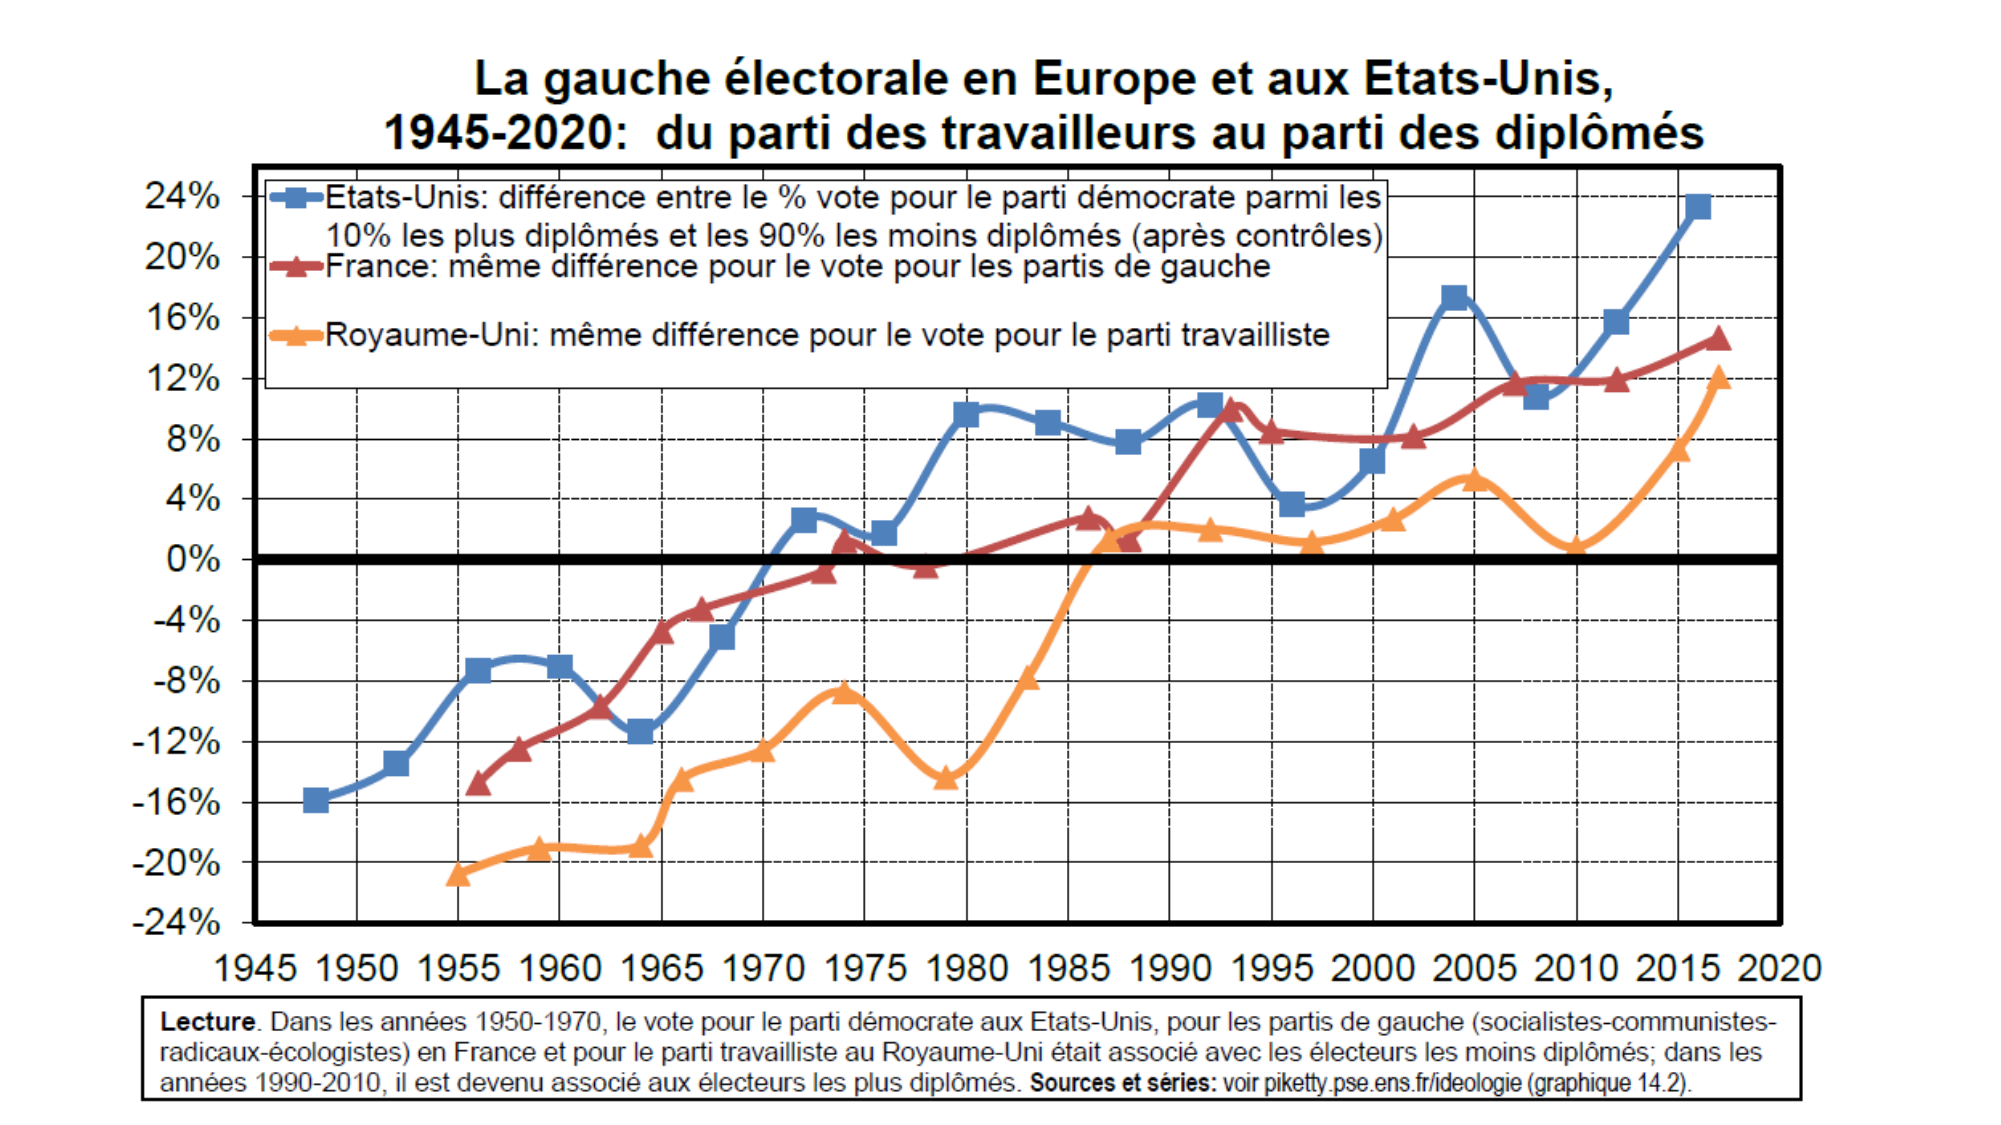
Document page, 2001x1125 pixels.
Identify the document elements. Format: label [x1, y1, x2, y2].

picture [114, 0, 1886, 1125]
